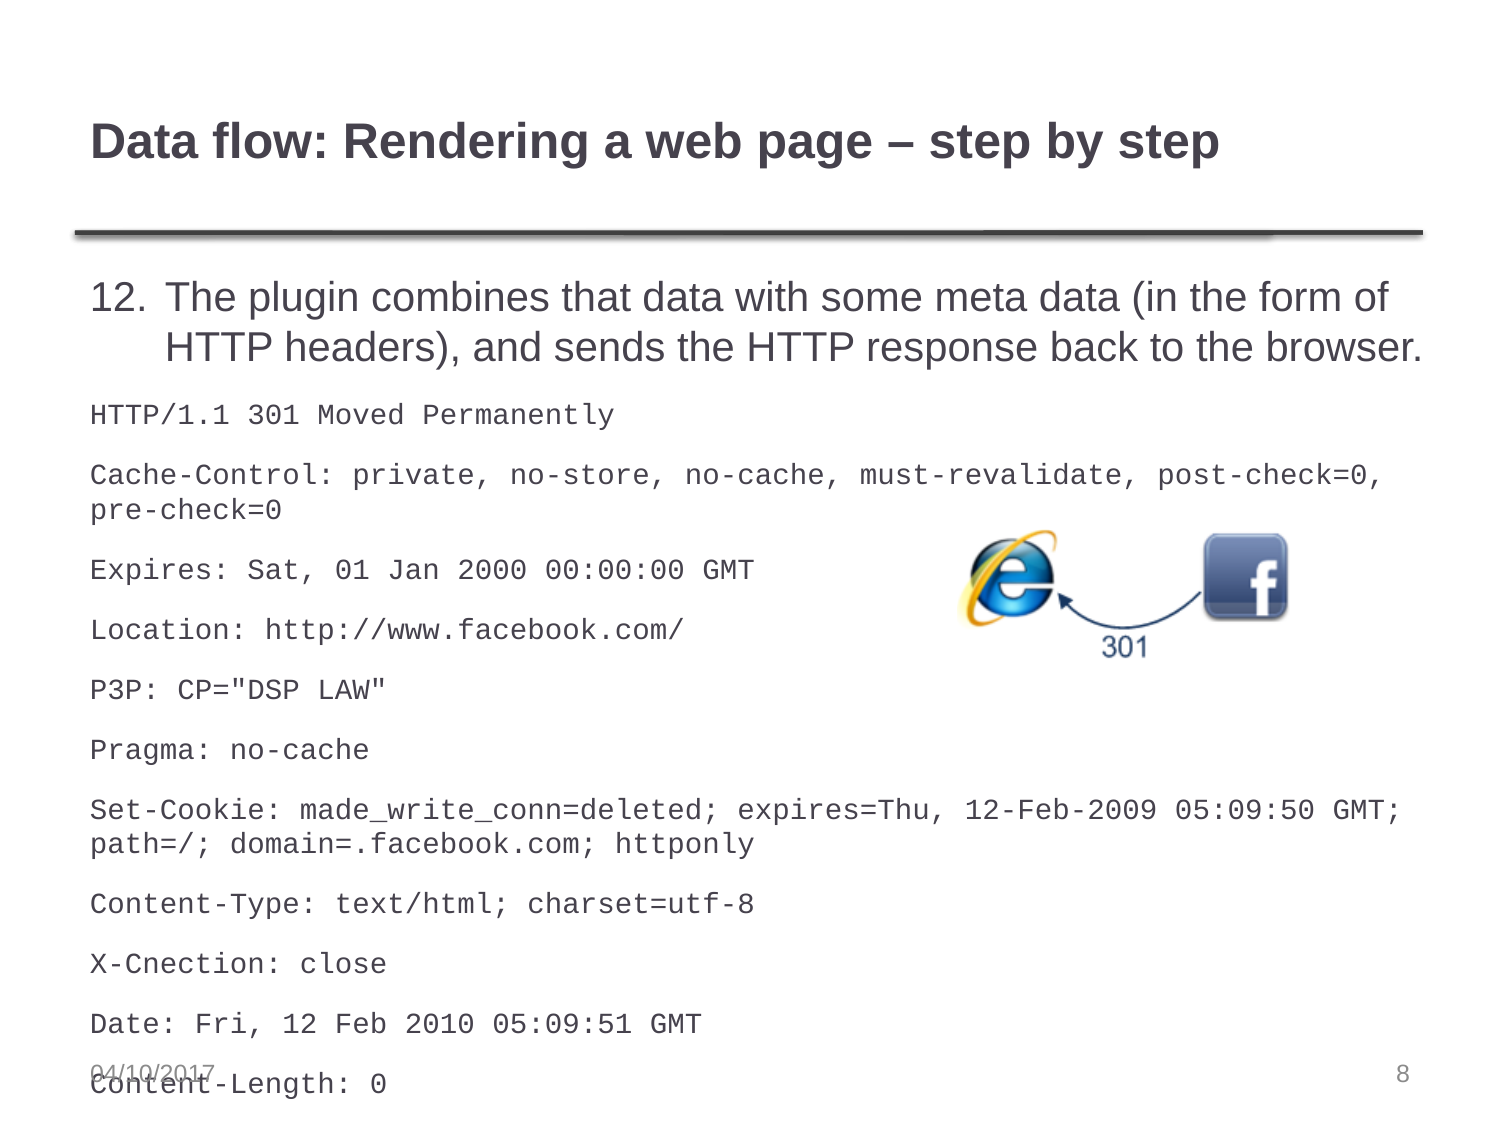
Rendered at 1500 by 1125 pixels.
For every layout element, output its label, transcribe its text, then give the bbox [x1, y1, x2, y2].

list The plugin combines that data with some meta data (in the form of HTTP headers), and sends the HTTP response back to the browser. HTTP/1.1 301 Moved Permanently Cache-Control: private, no-store, no-cache, must-revalidate, post-check=0, pre-check=0 Expires: Sat, 01 Jan 2000 00:00:00 GMT Location: http://www.facebook.com/ P3P: CP="DSP LAW" Pragma: no-cache Set-Cookie: made_write_conn=deleted; expires=Thu, 12-Feb-2009 05:09:50 GMT; path=/; domain=.facebook.com; httponly Content-Type: text/html; charset=utf-8 X-Cnection: close Date: Fri, 12 Feb 2010 05:09:51 GMT Content-Length: 0 [75, 262, 1467, 1125]
title Data flow: Rendering a web page – step by step [74, 44, 1272, 233]
slide_number 8 [1074, 1042, 1425, 1103]
picture [957, 529, 1293, 666]
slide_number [75, 1042, 425, 1103]
